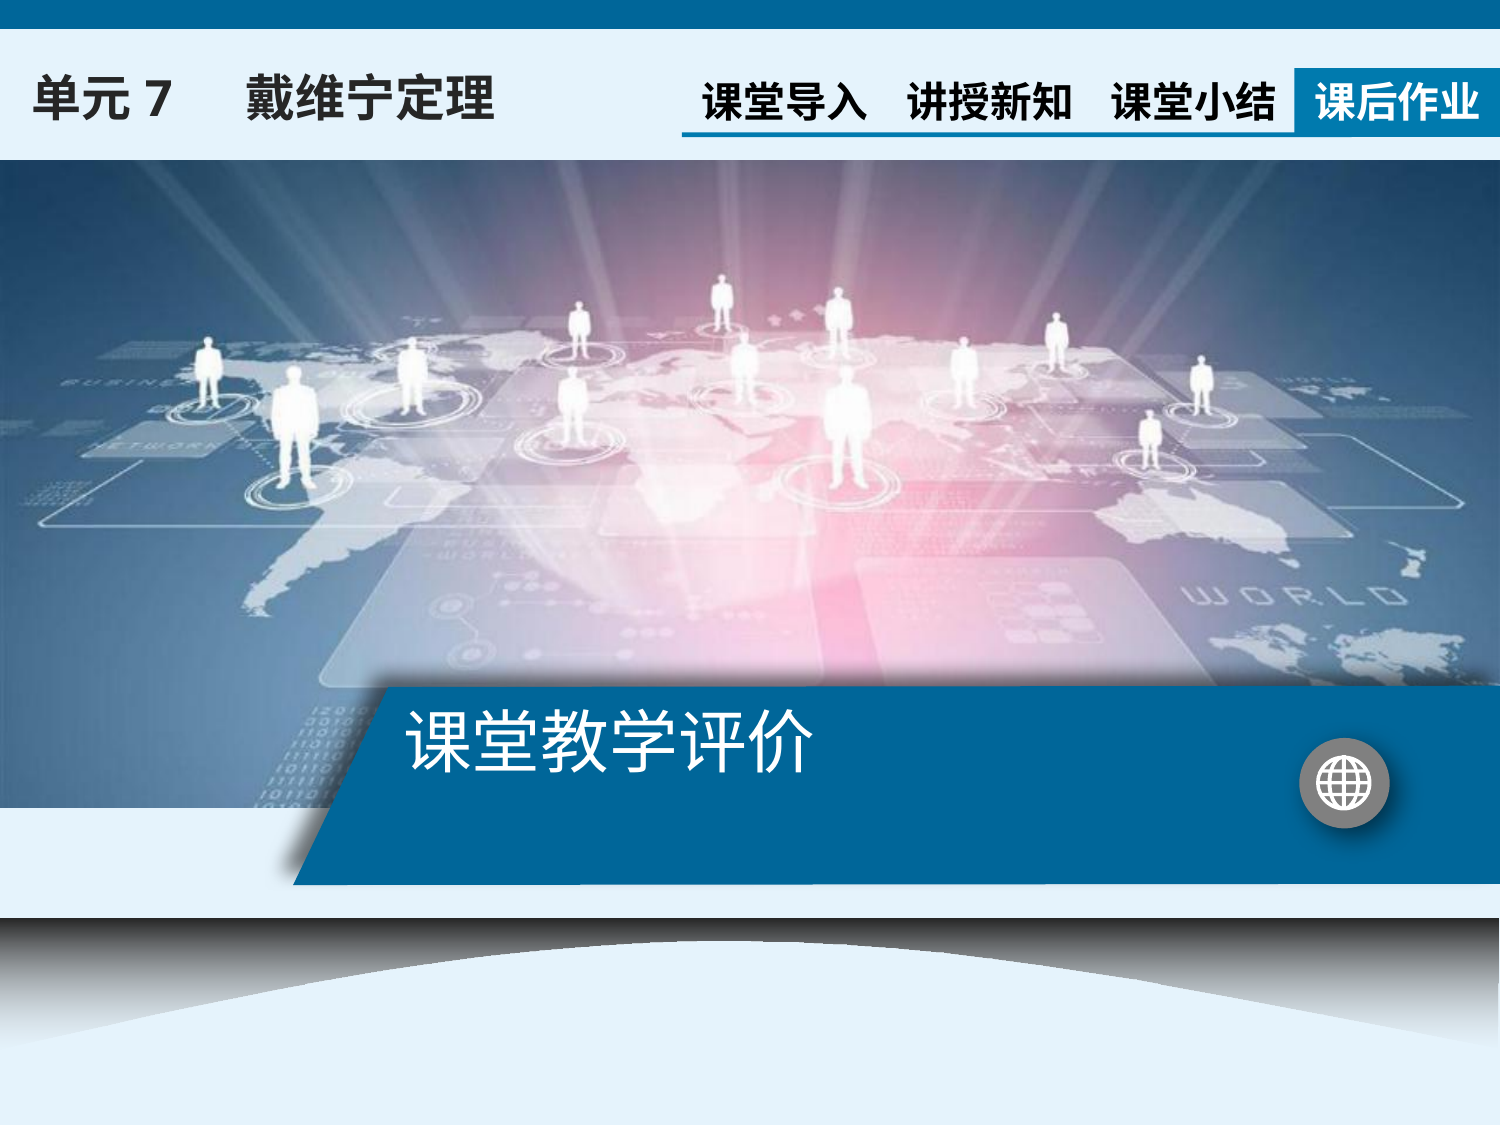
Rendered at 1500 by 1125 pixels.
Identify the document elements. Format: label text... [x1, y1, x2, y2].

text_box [16, 59, 1500, 135]
title 课堂教学评价 [388, 673, 1499, 790]
picture [0, 160, 1500, 808]
